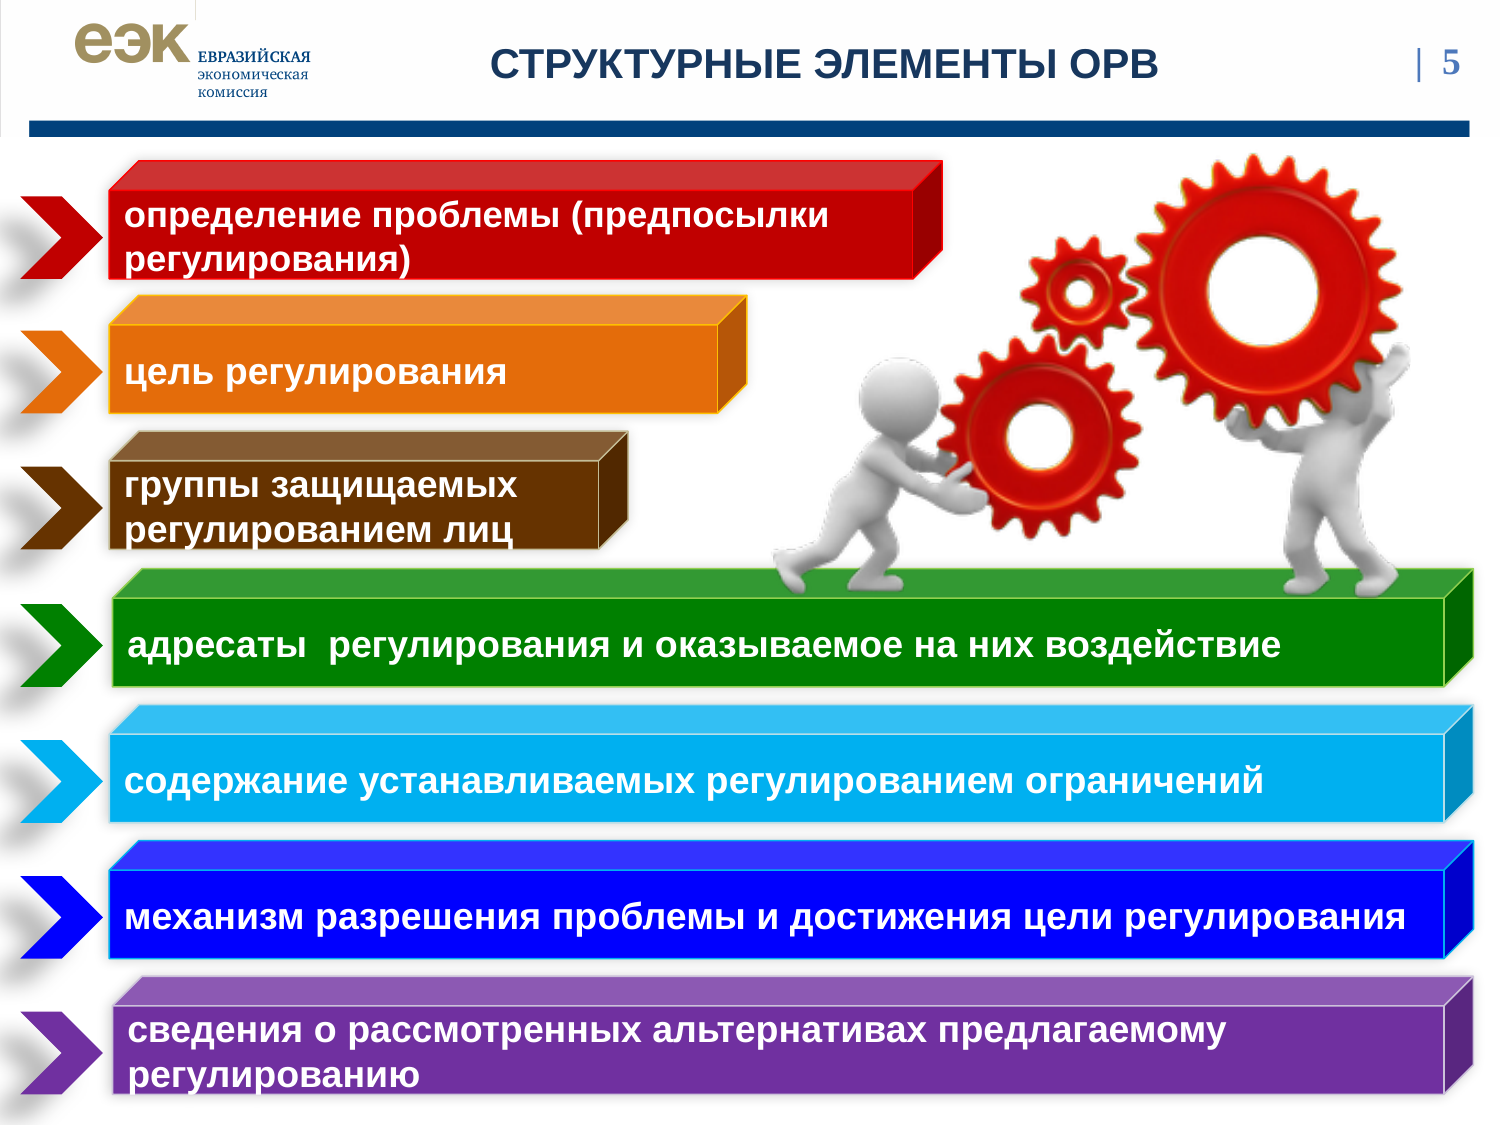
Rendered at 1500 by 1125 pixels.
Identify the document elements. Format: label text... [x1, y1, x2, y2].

text_box адресаты регулирования и оказываемое на них воздействие [111, 567, 1475, 688]
picture [768, 143, 1412, 605]
text_box [19, 329, 104, 415]
text_box [19, 465, 104, 551]
text_box [19, 739, 104, 824]
text_box [19, 603, 104, 688]
text_box | 5 [1400, 29, 1500, 93]
text_box определение проблемы (предпосылки регулирования) [108, 160, 763, 280]
text_box [19, 195, 100, 280]
text_box механизм разрешения проблемы и достижения цели регулирования [108, 839, 1475, 960]
text_box содержание устанавливаемых регулированием ограничений [108, 703, 1475, 824]
text_box сведения о рассмотренных альтернативах предлагаемому регулированию [111, 975, 1475, 1096]
text_box [19, 1010, 104, 1096]
text_box группы защищаемых регулированием лиц [108, 430, 629, 551]
text_box Структурные элементы ОРВ [317, 29, 1333, 94]
text_box цель регулирования [108, 294, 748, 415]
text_box [19, 875, 104, 960]
